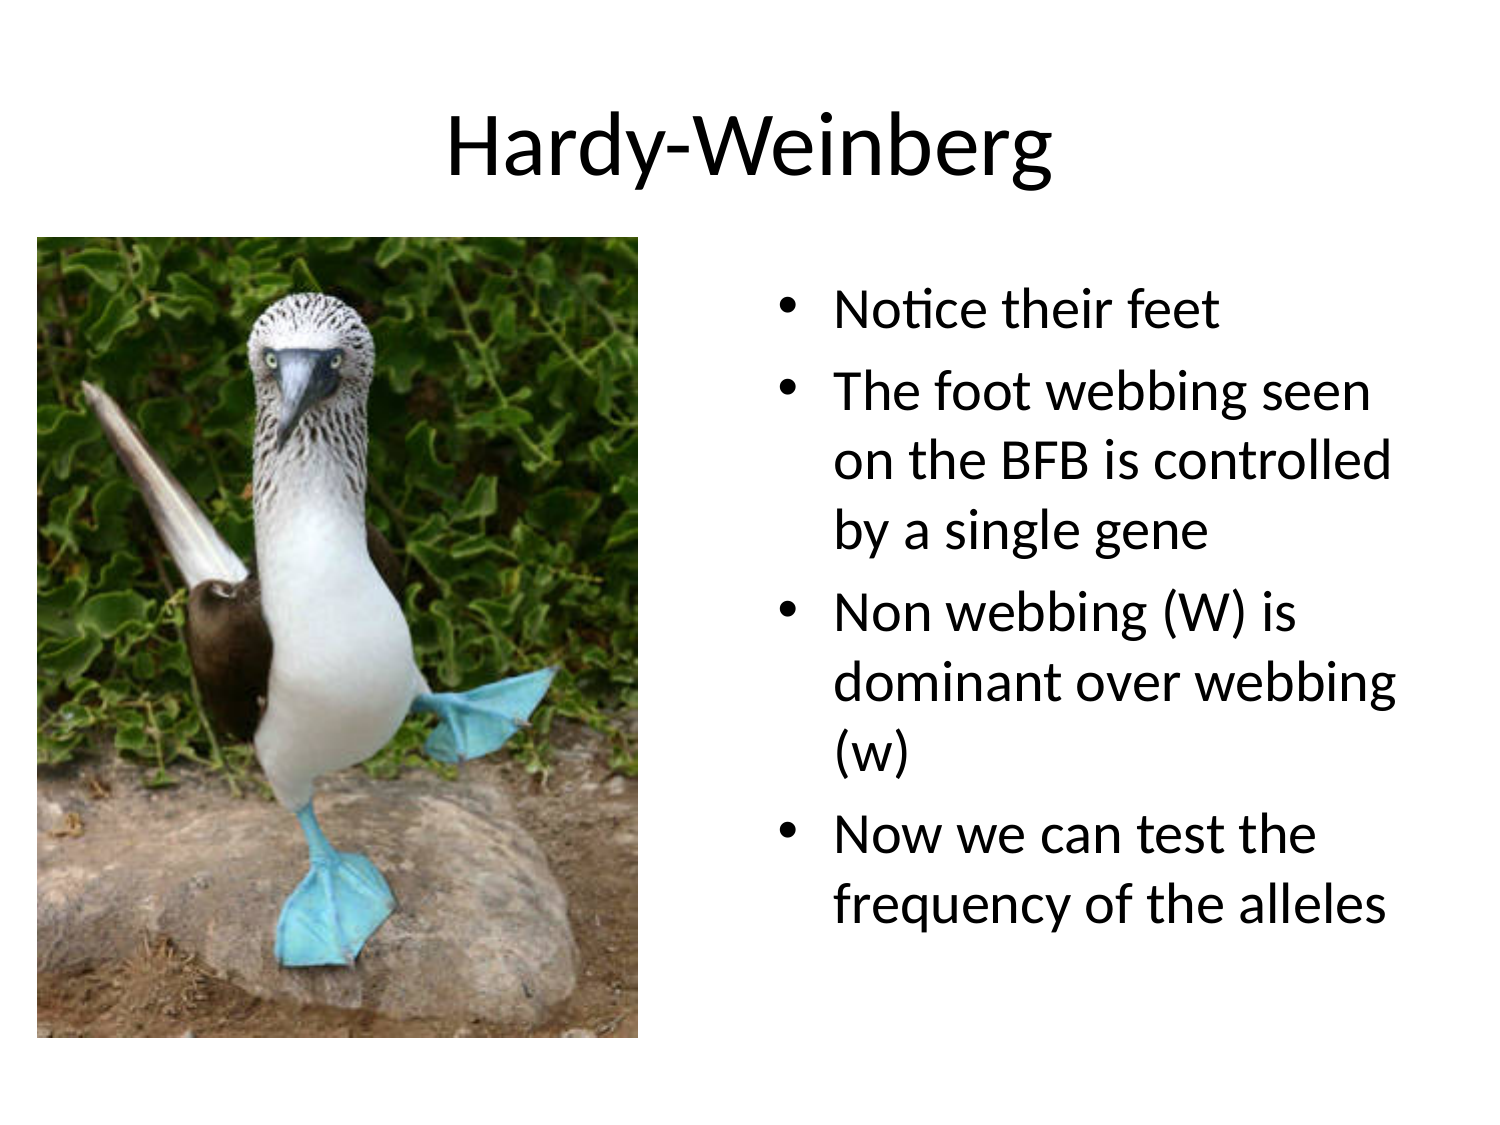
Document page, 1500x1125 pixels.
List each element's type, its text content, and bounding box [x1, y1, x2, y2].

picture [37, 237, 638, 1038]
title Hardy-Weinberg [75, 45, 1425, 233]
list Notice their feet The foot webbing seen on the BFB is controlled by a single gene Non webbing (W) is dominant over webbing (w) Now we can test the frequency of the alleles [762, 262, 1425, 1005]
